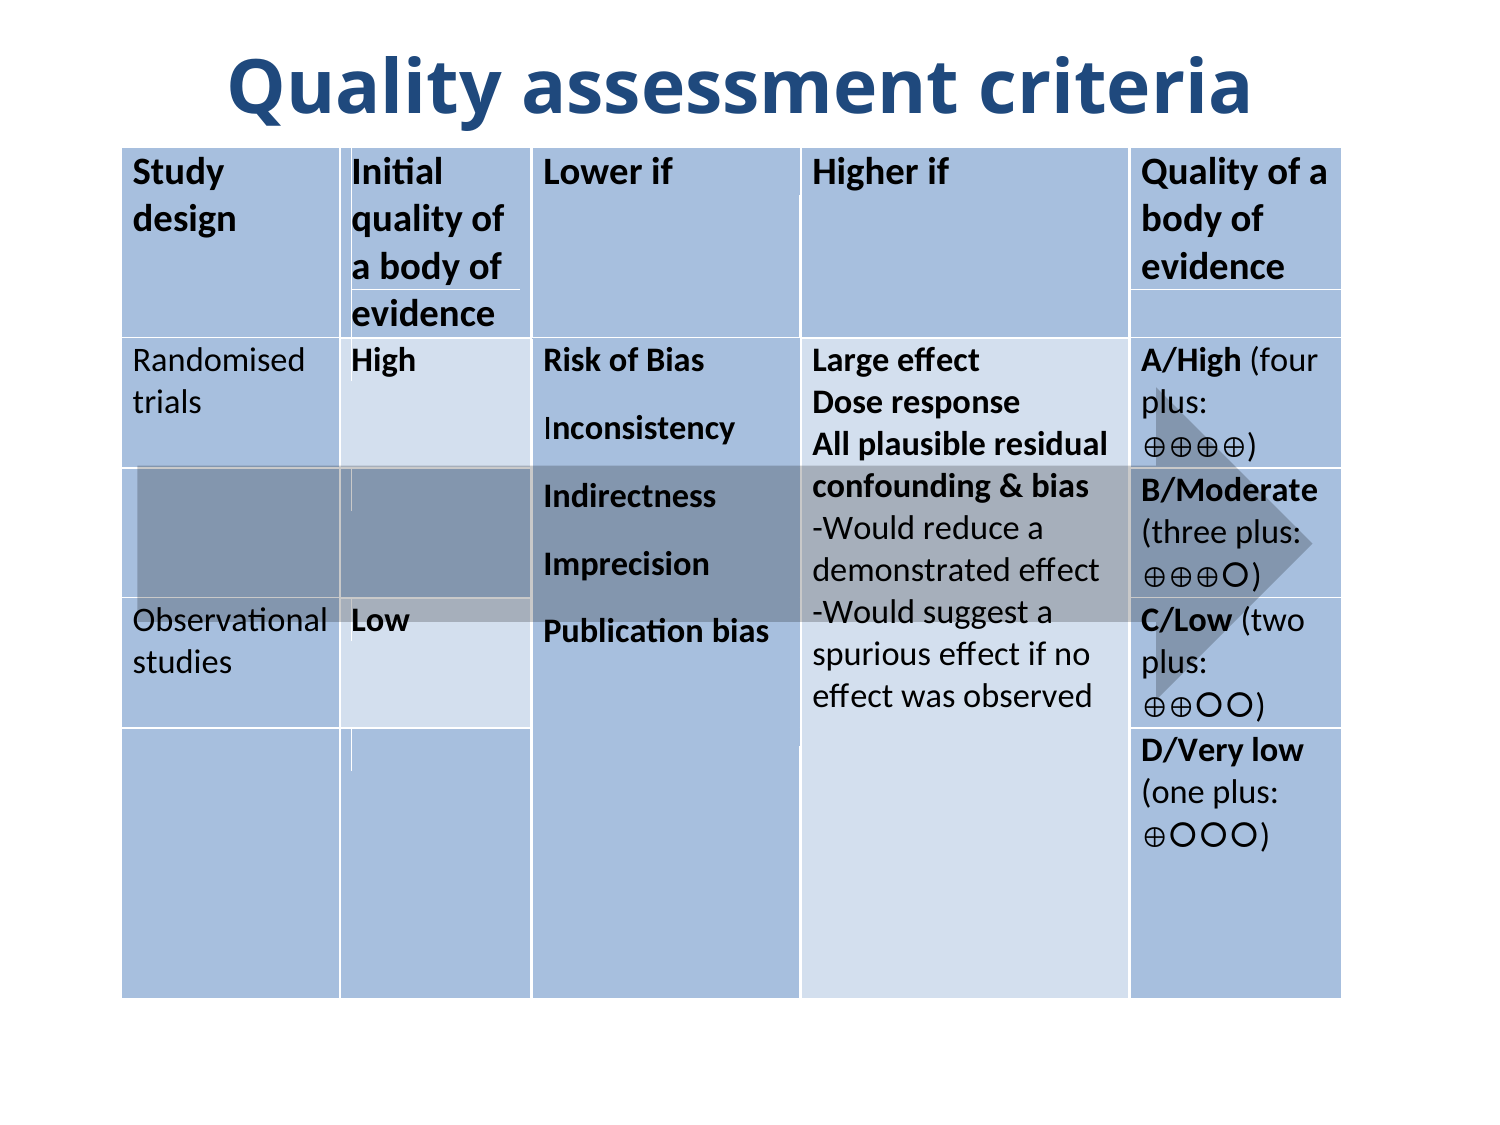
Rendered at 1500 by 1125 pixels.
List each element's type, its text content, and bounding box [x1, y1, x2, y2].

title Quality assessment criteria [75, 45, 1425, 233]
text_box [119, 145, 1363, 1125]
